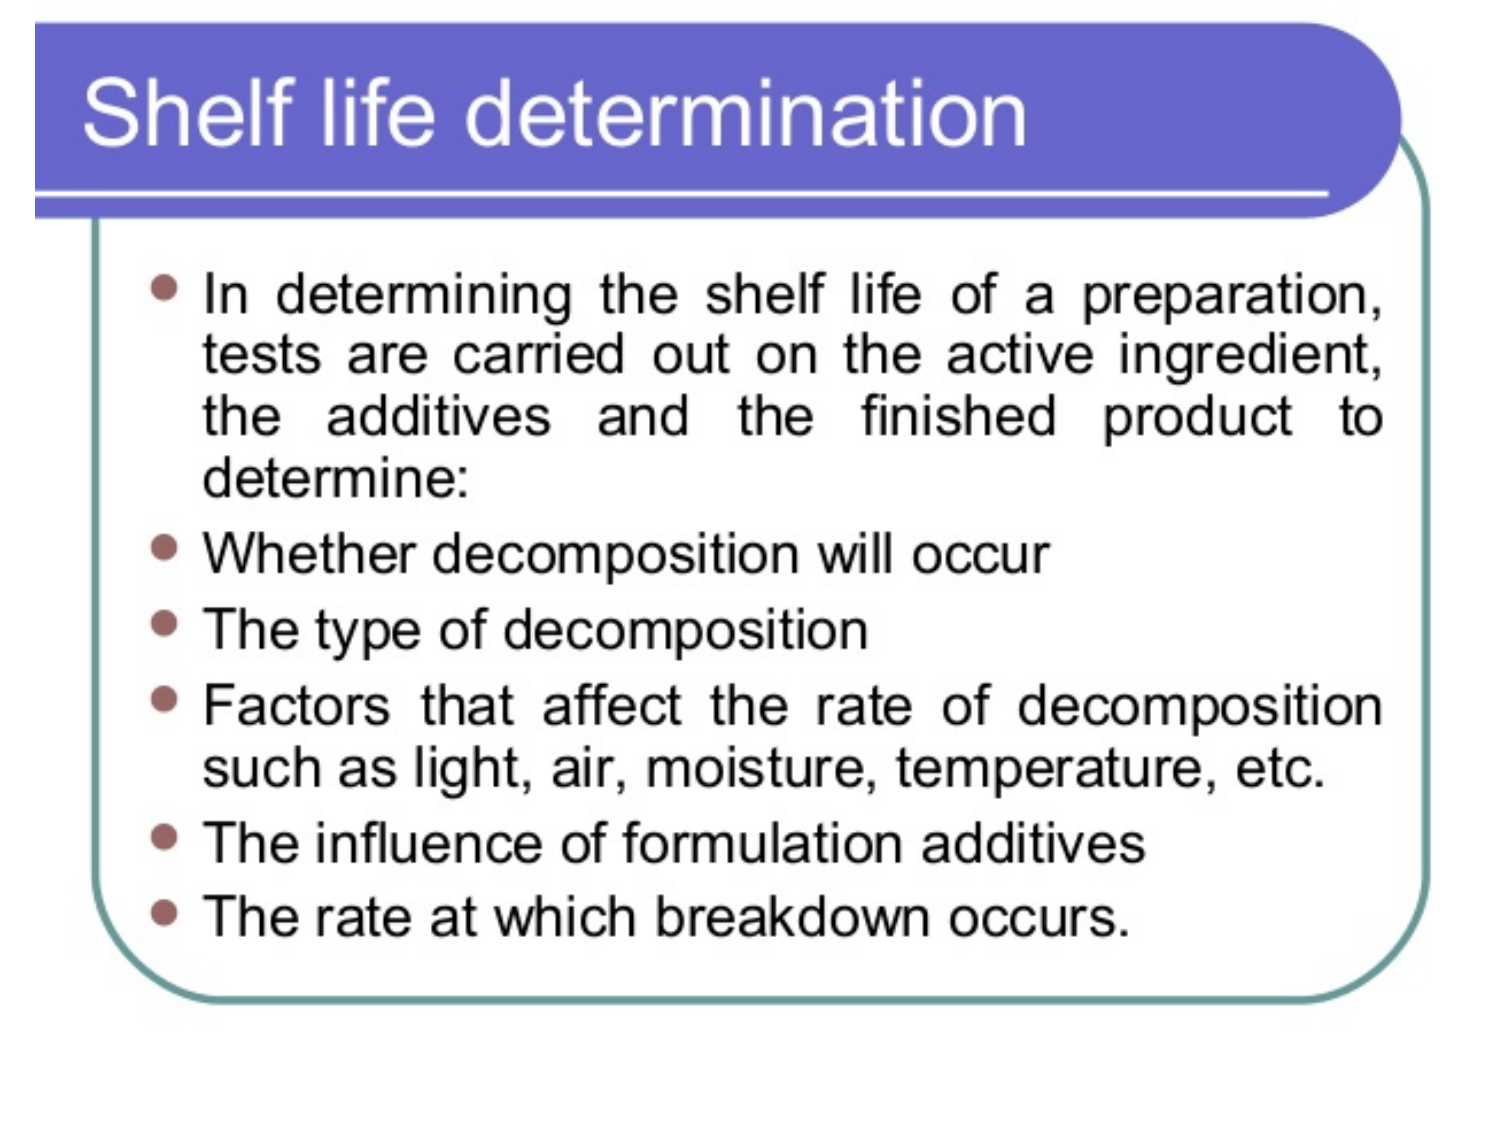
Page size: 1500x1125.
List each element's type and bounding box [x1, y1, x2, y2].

text_box [35, 0, 1500, 1100]
